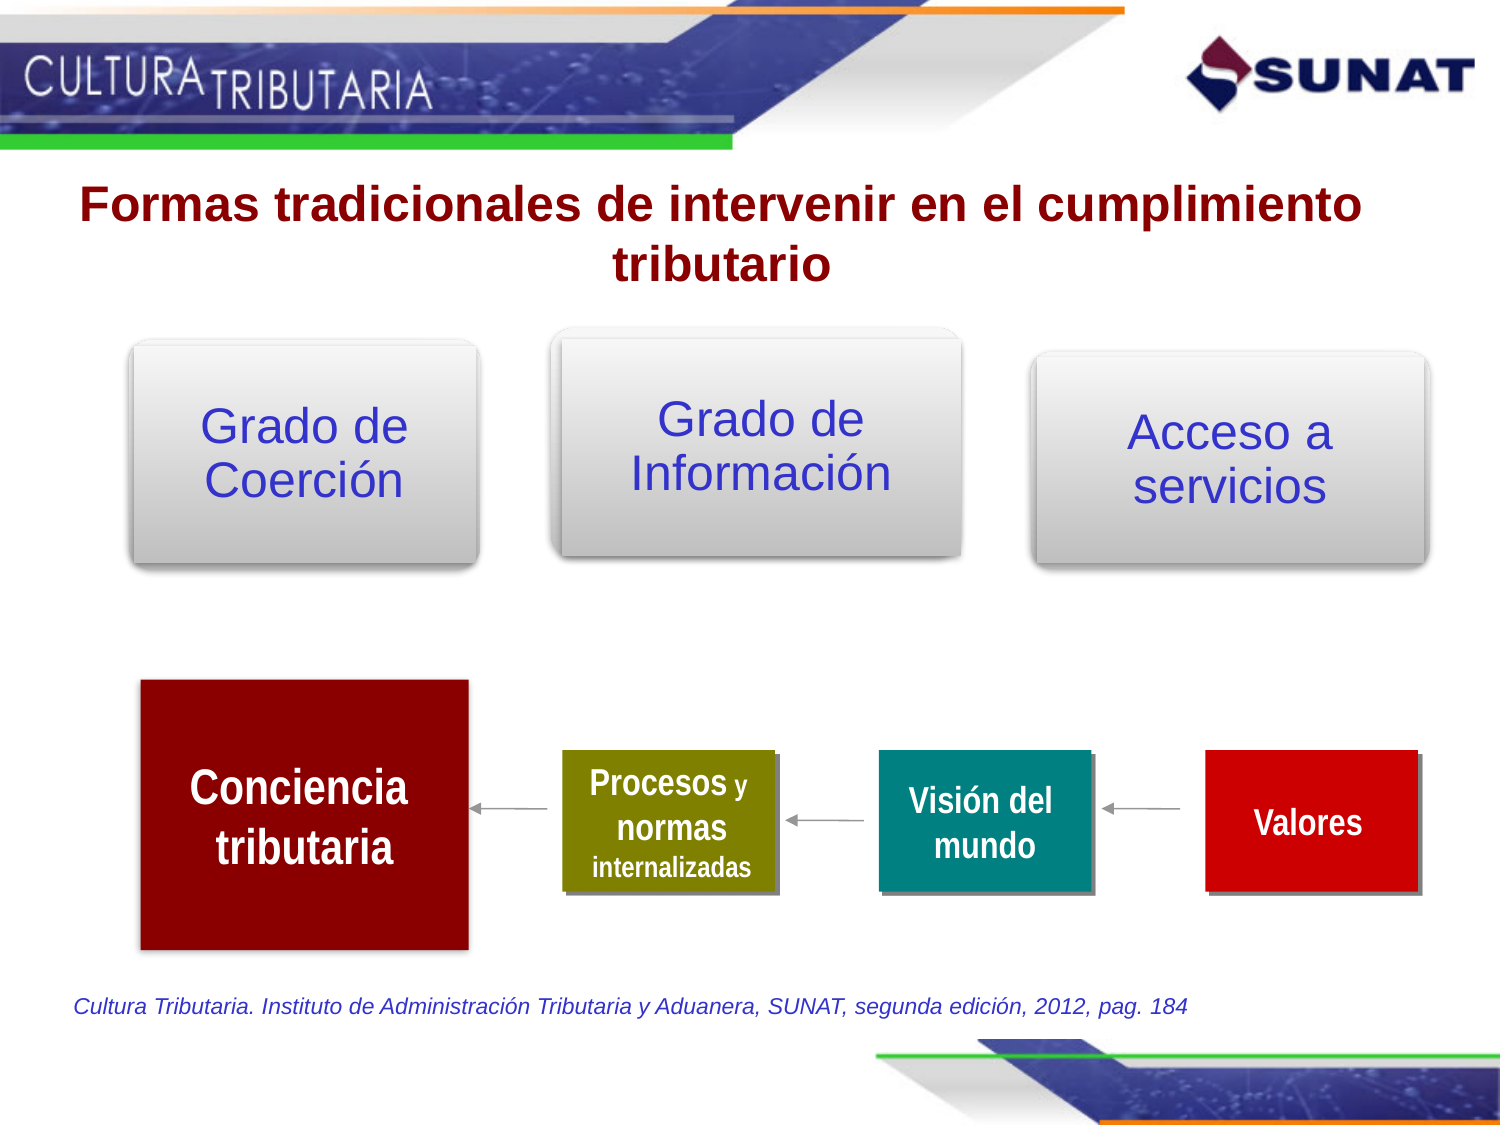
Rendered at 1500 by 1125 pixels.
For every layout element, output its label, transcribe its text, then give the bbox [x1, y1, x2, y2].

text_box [550, 327, 962, 558]
text_box Valores [1205, 750, 1418, 892]
picture [875, 1039, 1500, 1125]
text_box [1101, 802, 1181, 815]
text_box Cultura Tributaria. Instituto de Administración Tributaria y Aduanera, SUNAT, segunda edición, 2012, pag. 184 [58, 984, 1453, 1027]
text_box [1031, 351, 1430, 570]
text_box [785, 814, 864, 827]
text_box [128, 339, 481, 570]
picture [0, 0, 1500, 235]
title Formas tradicionales de intervenir en el cumplimiento tributario [46, 164, 1397, 352]
text_box Visión del mundo [878, 750, 1092, 892]
text_box [468, 802, 548, 815]
text_box Conciencia tributaria [140, 679, 469, 951]
text_box Procesos y normas internalizadas [562, 750, 775, 892]
